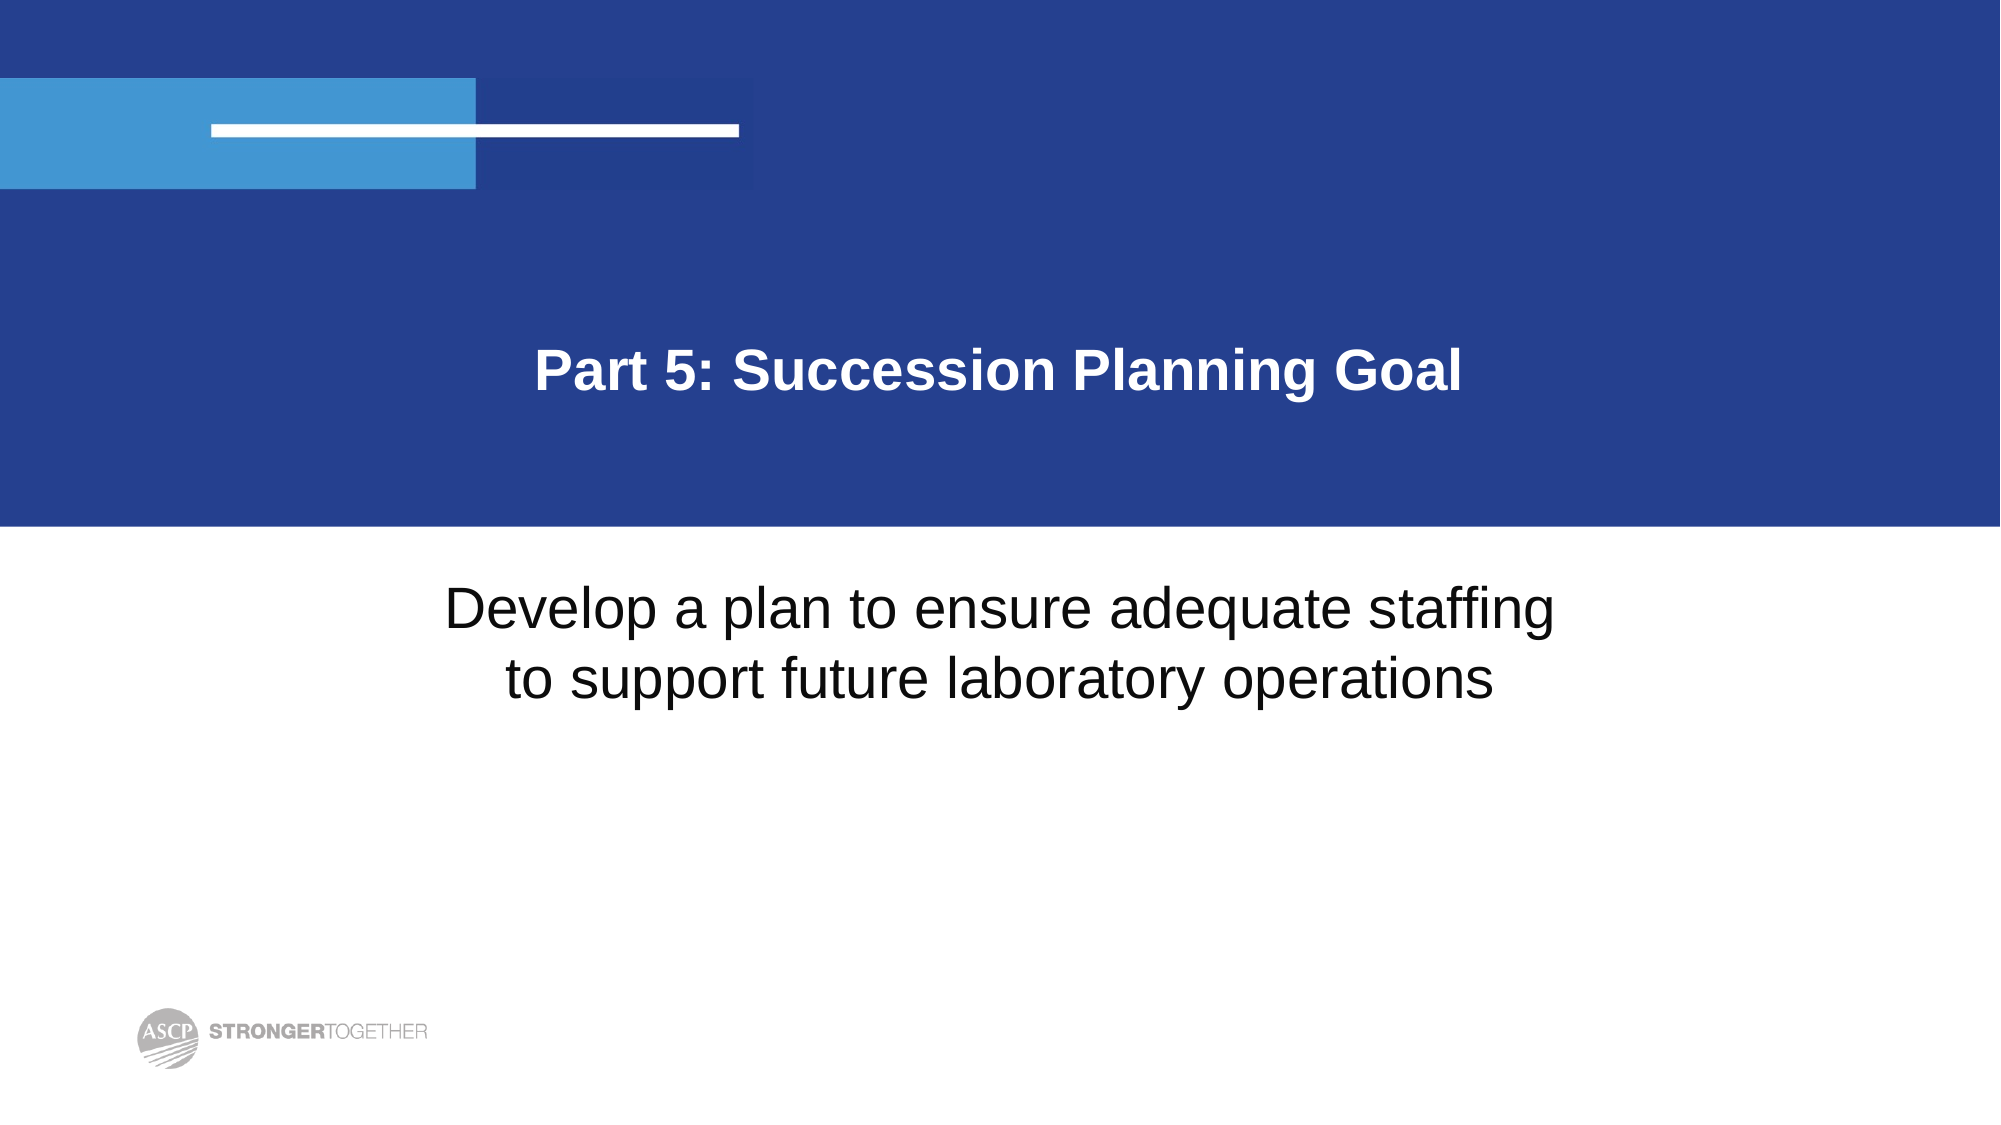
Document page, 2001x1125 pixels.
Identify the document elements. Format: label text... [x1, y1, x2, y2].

picture [137, 1008, 427, 1069]
list Develop a plan to ensure adequate staffing to support future laboratory operations [413, 562, 1587, 942]
title Part 5: Succession Planning Goal [137, 263, 1863, 481]
picture [0, 78, 754, 190]
